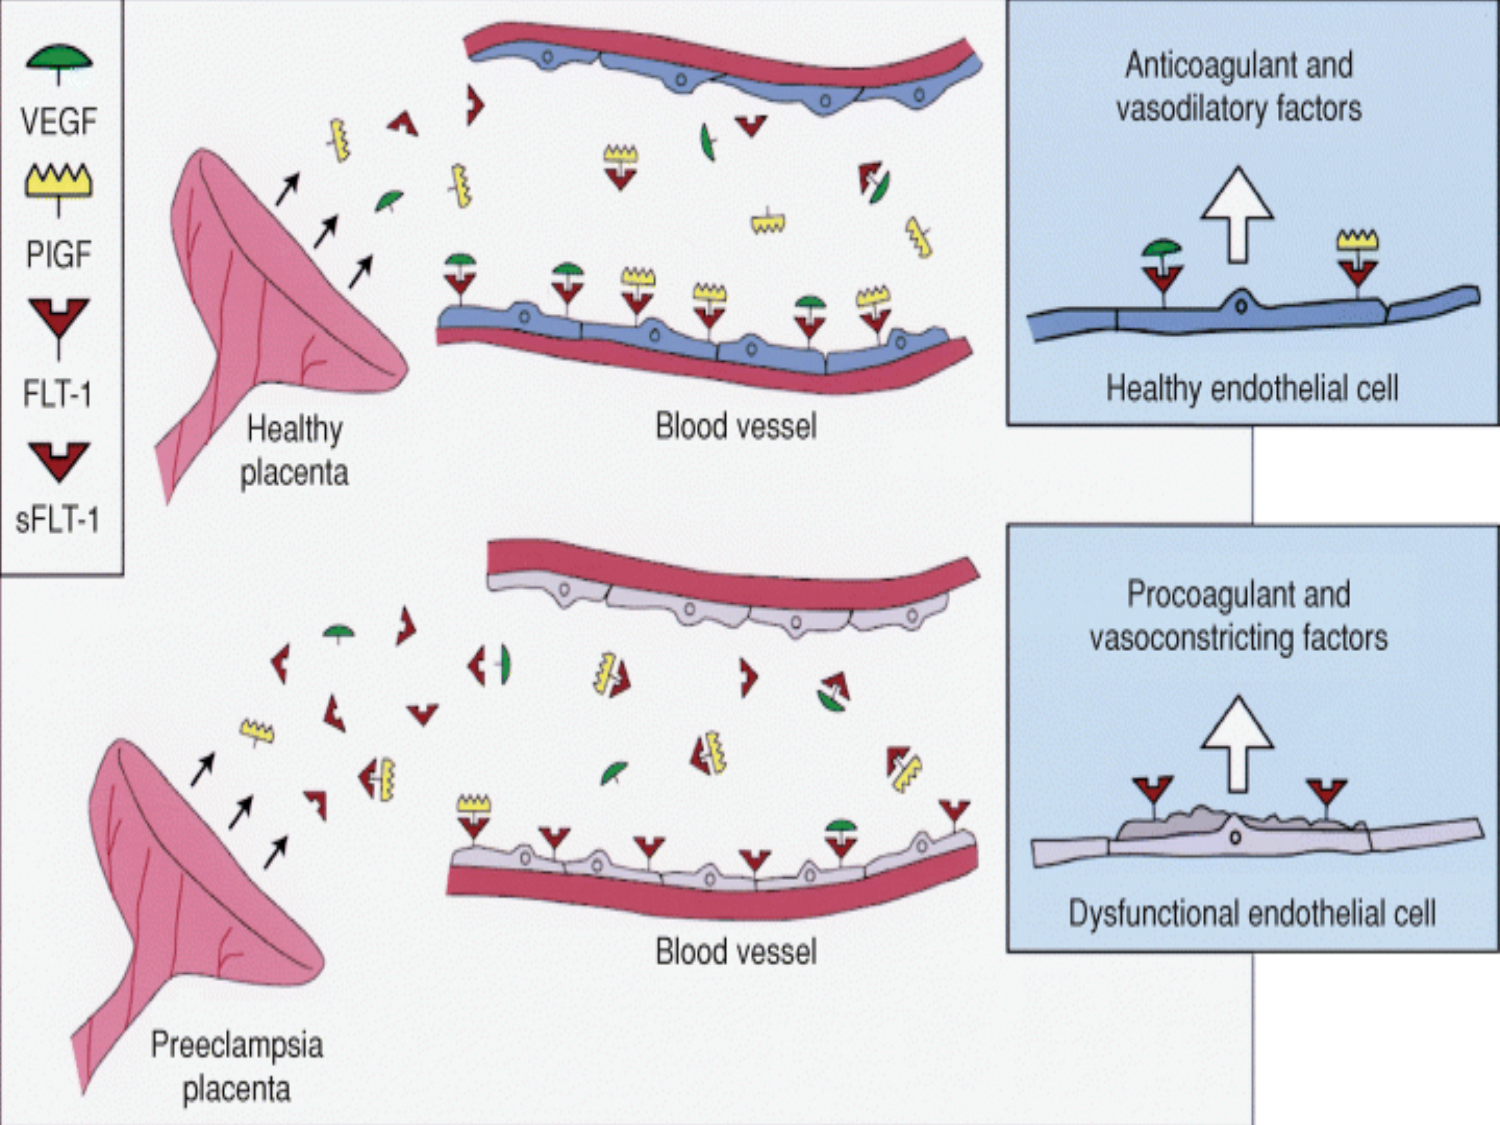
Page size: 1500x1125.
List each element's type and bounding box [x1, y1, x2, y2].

list [0, 0, 1500, 1125]
